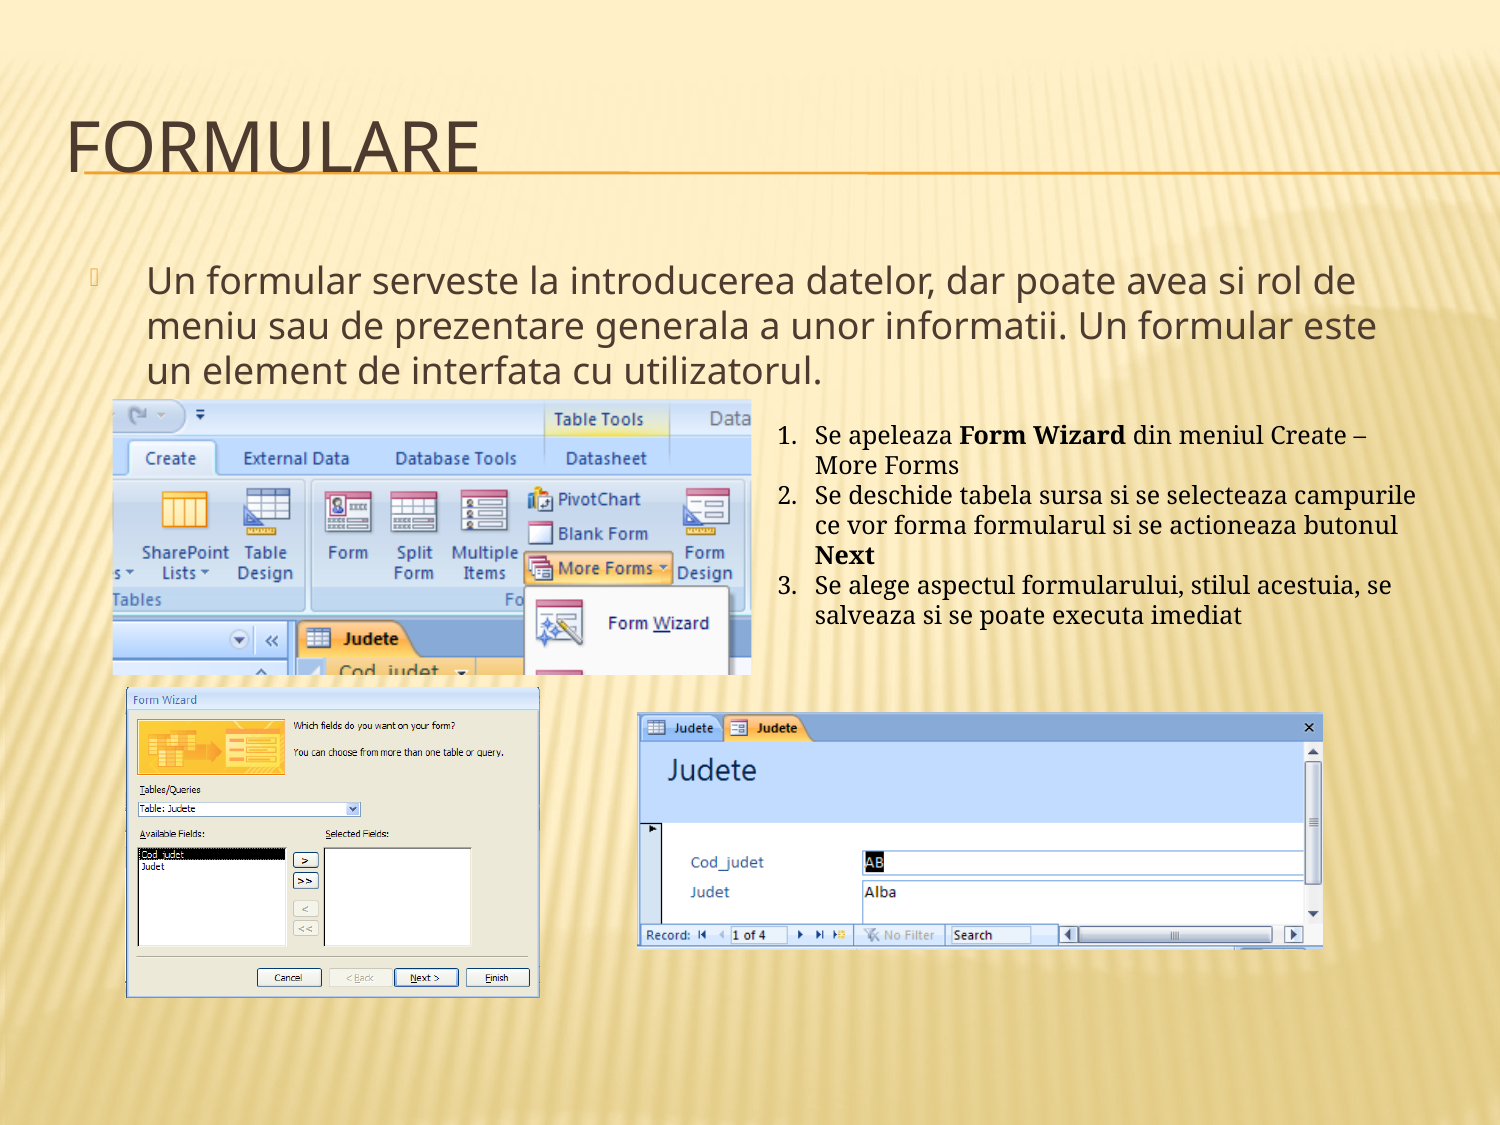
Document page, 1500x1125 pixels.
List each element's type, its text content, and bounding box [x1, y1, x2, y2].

picture [112, 399, 752, 676]
picture [637, 712, 1323, 951]
text_box Se apeleaza Form Wizard din meniul Create – More Forms Se deschide tabela sursa si se selecteaza campurile ce vor forma formularul si se actioneaza butonul Next Se alege aspectul formularului, stilul acestuia, se salveaza si se poate executa imediat [762, 412, 1450, 637]
title Formulare [50, 75, 1475, 213]
picture [124, 687, 540, 998]
list Un formular serveste la introducerea datelor, dar poate avea si rol de meniu sau de prezentare generala a unor informatii. Un formular este un element de interfata cu utilizatorul. [75, 249, 1425, 413]
